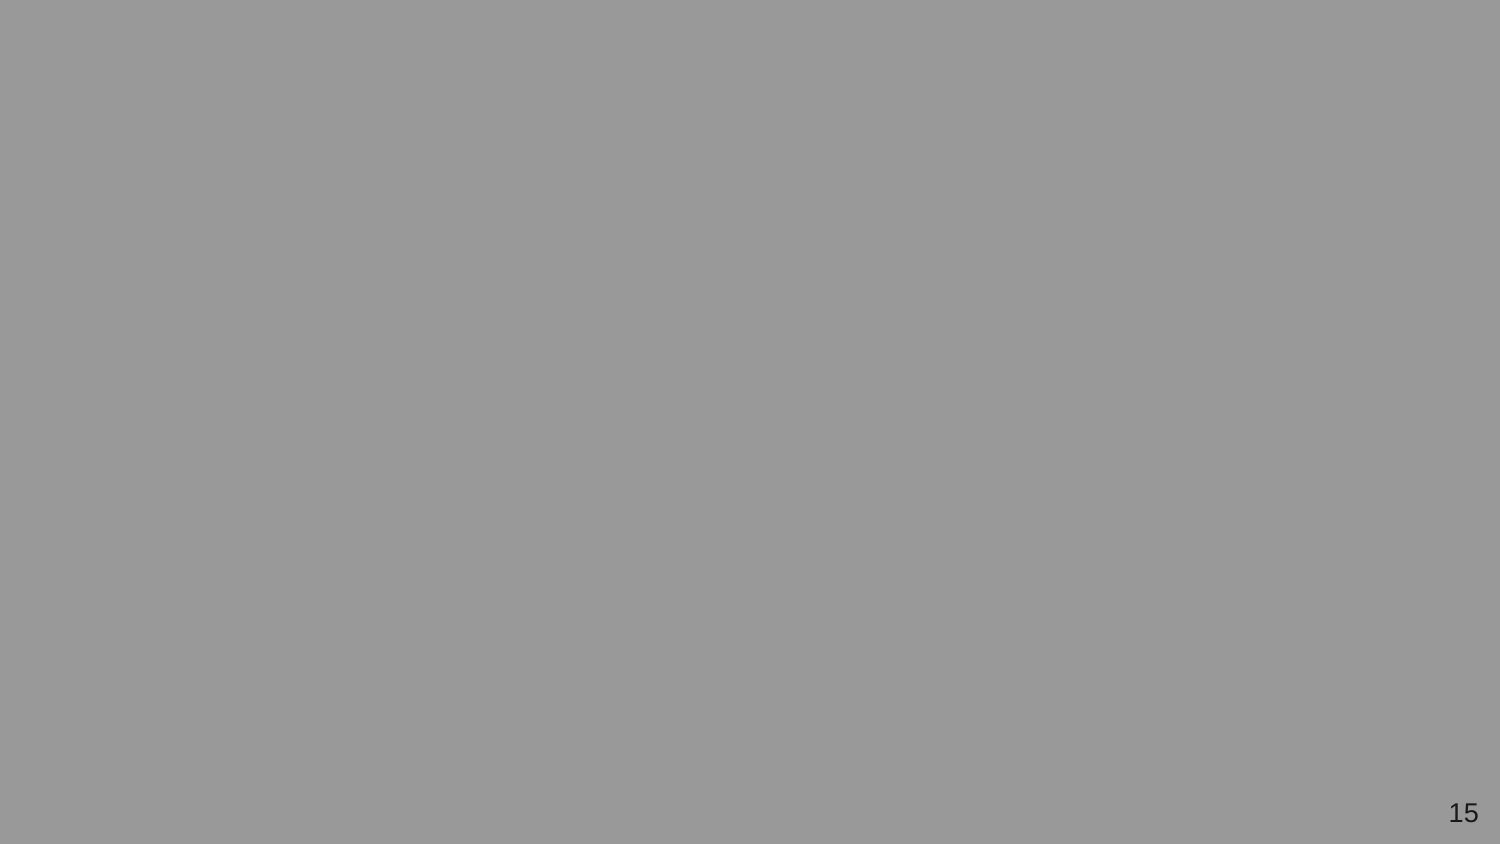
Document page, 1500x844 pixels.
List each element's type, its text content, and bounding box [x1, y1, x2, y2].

slide_number 15 [1403, 779, 1494, 844]
